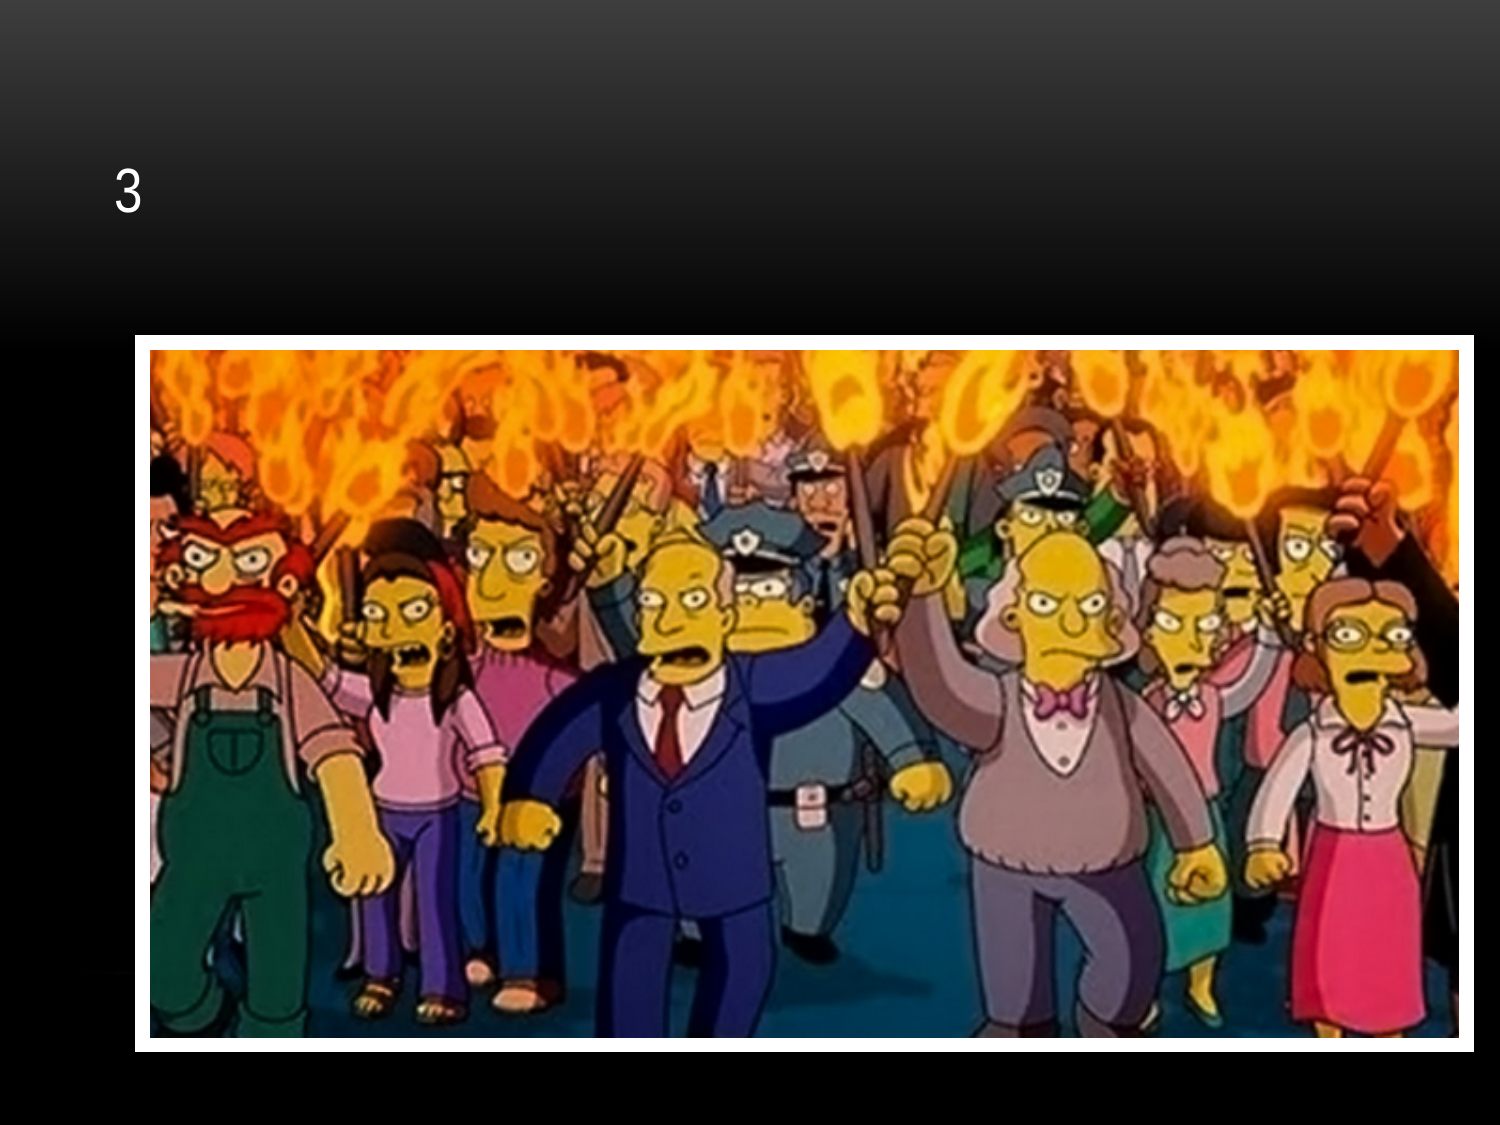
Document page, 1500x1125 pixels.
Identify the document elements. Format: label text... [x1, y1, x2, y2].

title 3 [99, 45, 1400, 233]
picture [0, 0, 1500, 1125]
